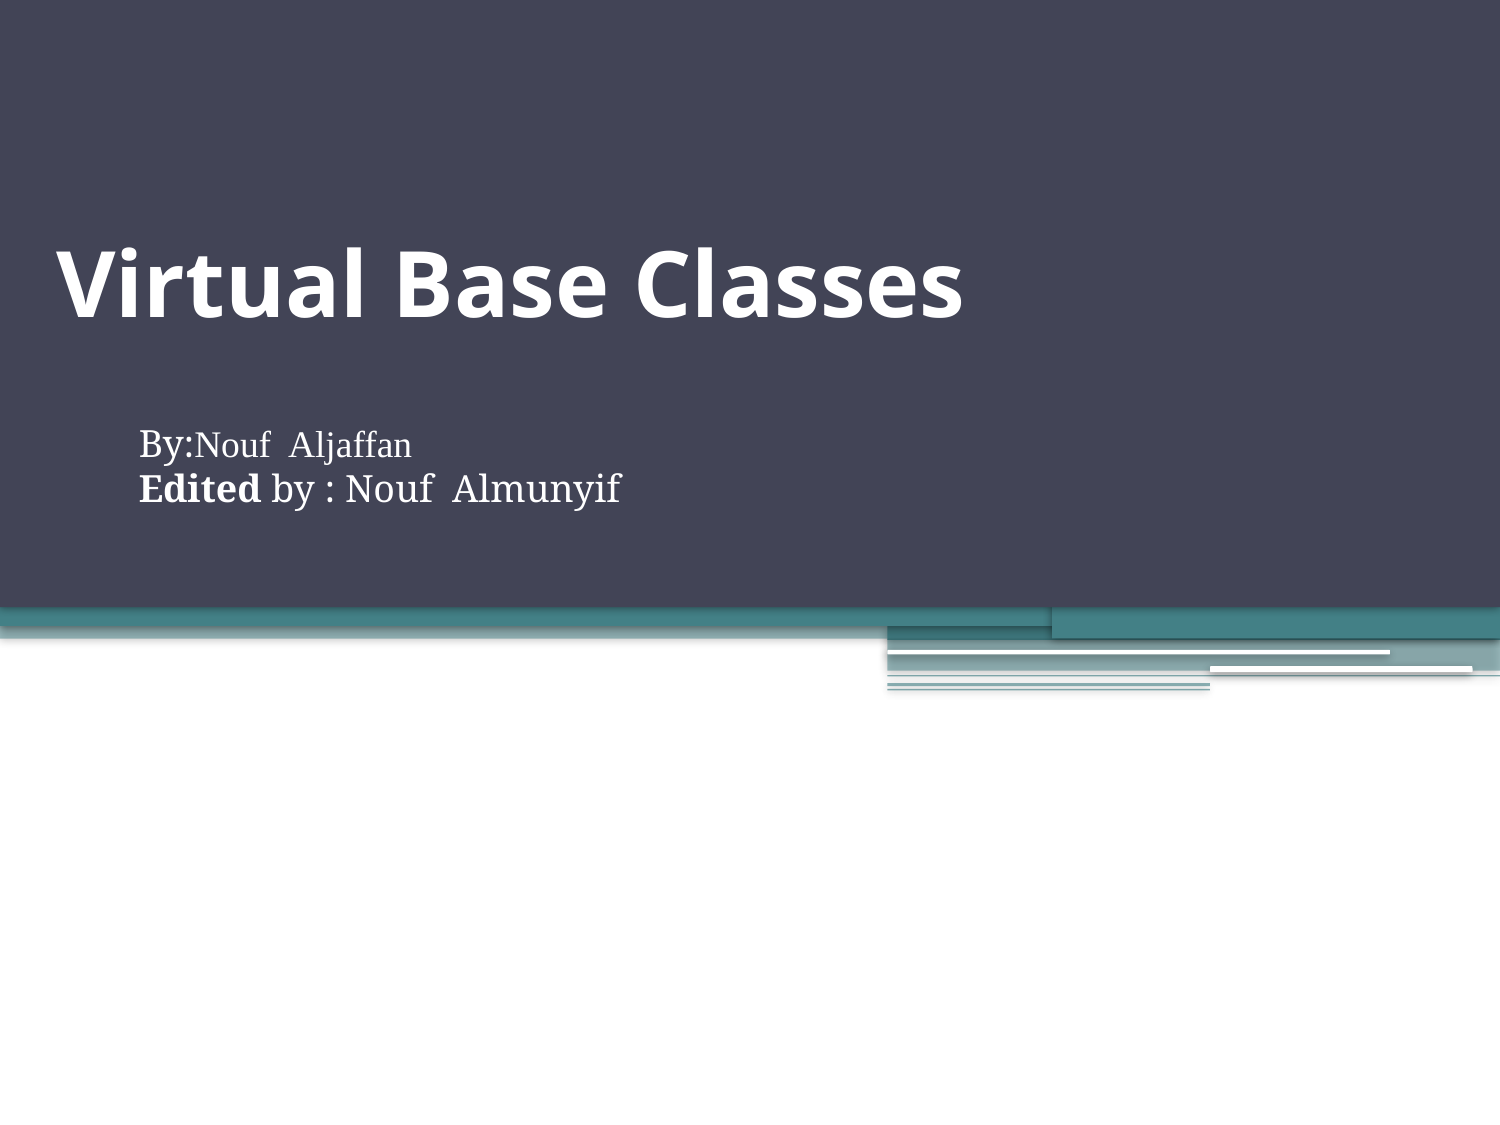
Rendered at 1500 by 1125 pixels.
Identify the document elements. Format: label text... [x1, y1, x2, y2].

text_box By:Nouf Aljaffan Edited by : Nouf Almunyif [123, 412, 662, 518]
title Virtual Base Classes [41, 101, 1429, 343]
